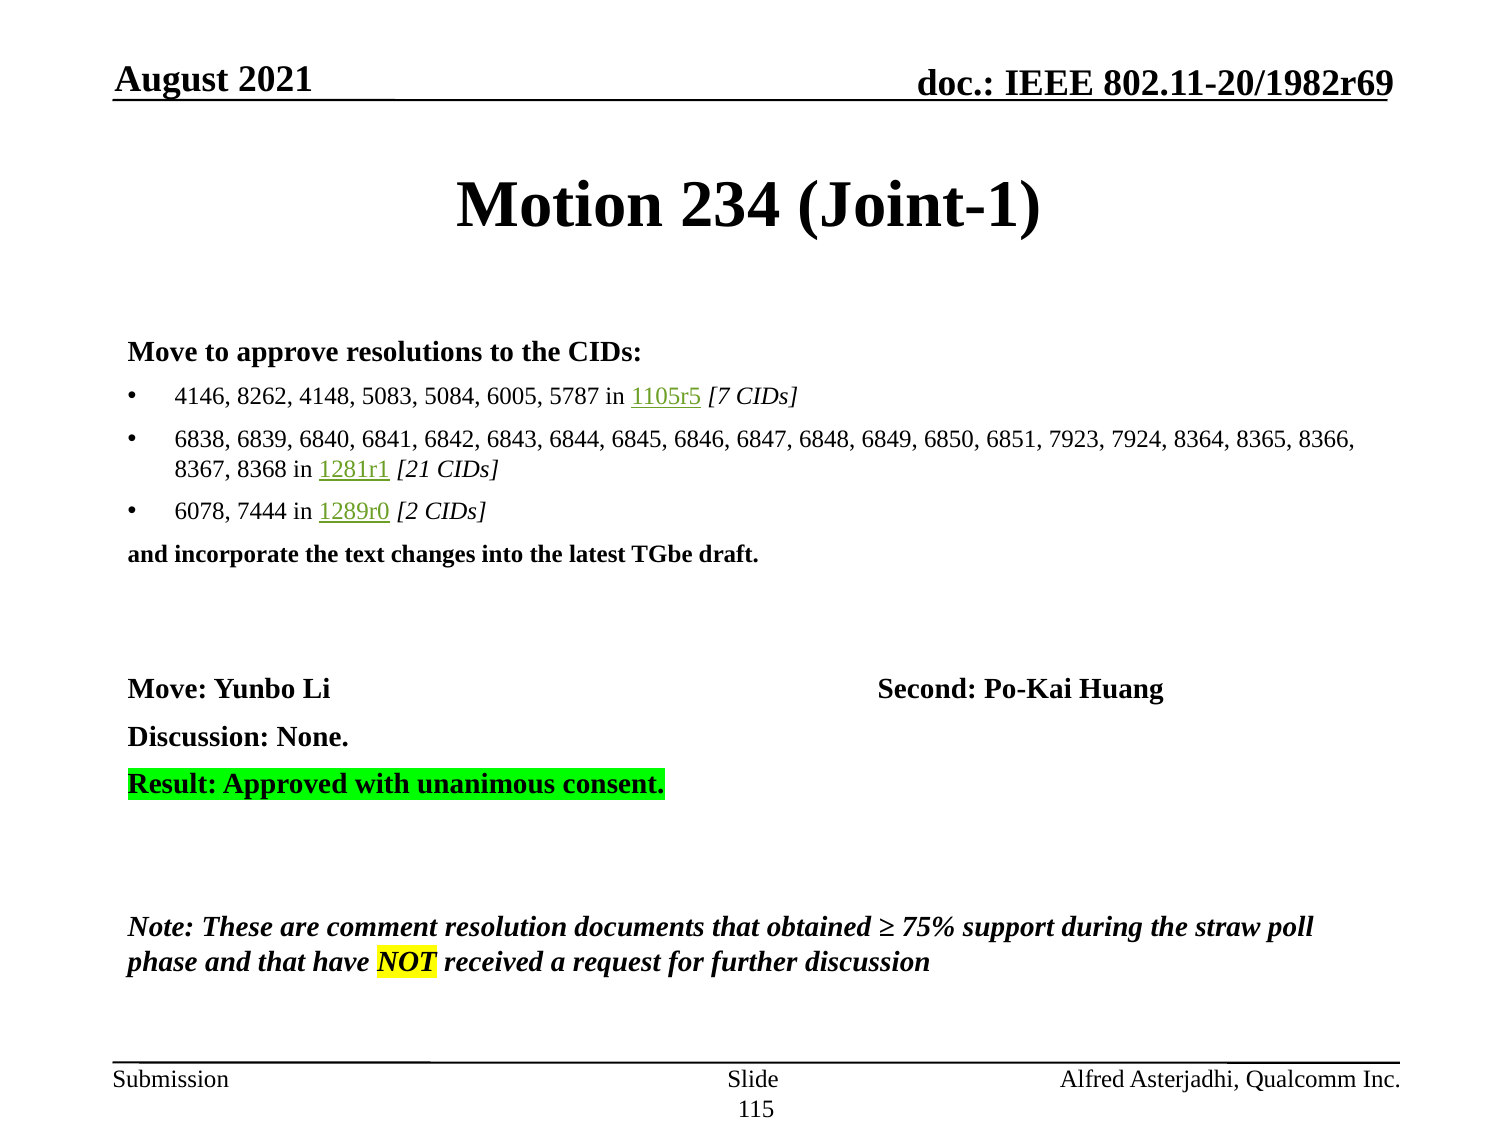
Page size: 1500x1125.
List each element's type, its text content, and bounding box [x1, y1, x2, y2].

footer Alfred Asterjadhi, Qualcomm Inc. [878, 1061, 1402, 1093]
list Move to approve resolutions to the CIDs: 4146, 8262, 4148, 5083, 5084, 6005, 5787 in 1105r5 [7 CIDs] 6838, 6839, 6840, 6841, 6842, 6843, 6844, 6845, 6846, 6847, 6848, 6849, 6850, 6851, 7923, 7924, 8364, 8365, 8366, 8367, 8368 in 1281r1 [21 CIDs] 6078, 7444 in 1289r0 [2 CIDs] and incorporate the text changes into the latest TGbe draft. Move: Yunbo Li Second: Po-Kai Huang Discussion: None. Result: Approved with unanimous consent. Note: These are comment resolution documents that obtained ≥ 75% support during the straw poll phase and that have NOT received a request for further discussion [112, 324, 1388, 1063]
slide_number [114, 54, 423, 100]
title Motion 234 (Joint-1) [112, 112, 1388, 288]
slide_number Slide 115 [712, 1061, 800, 1123]
